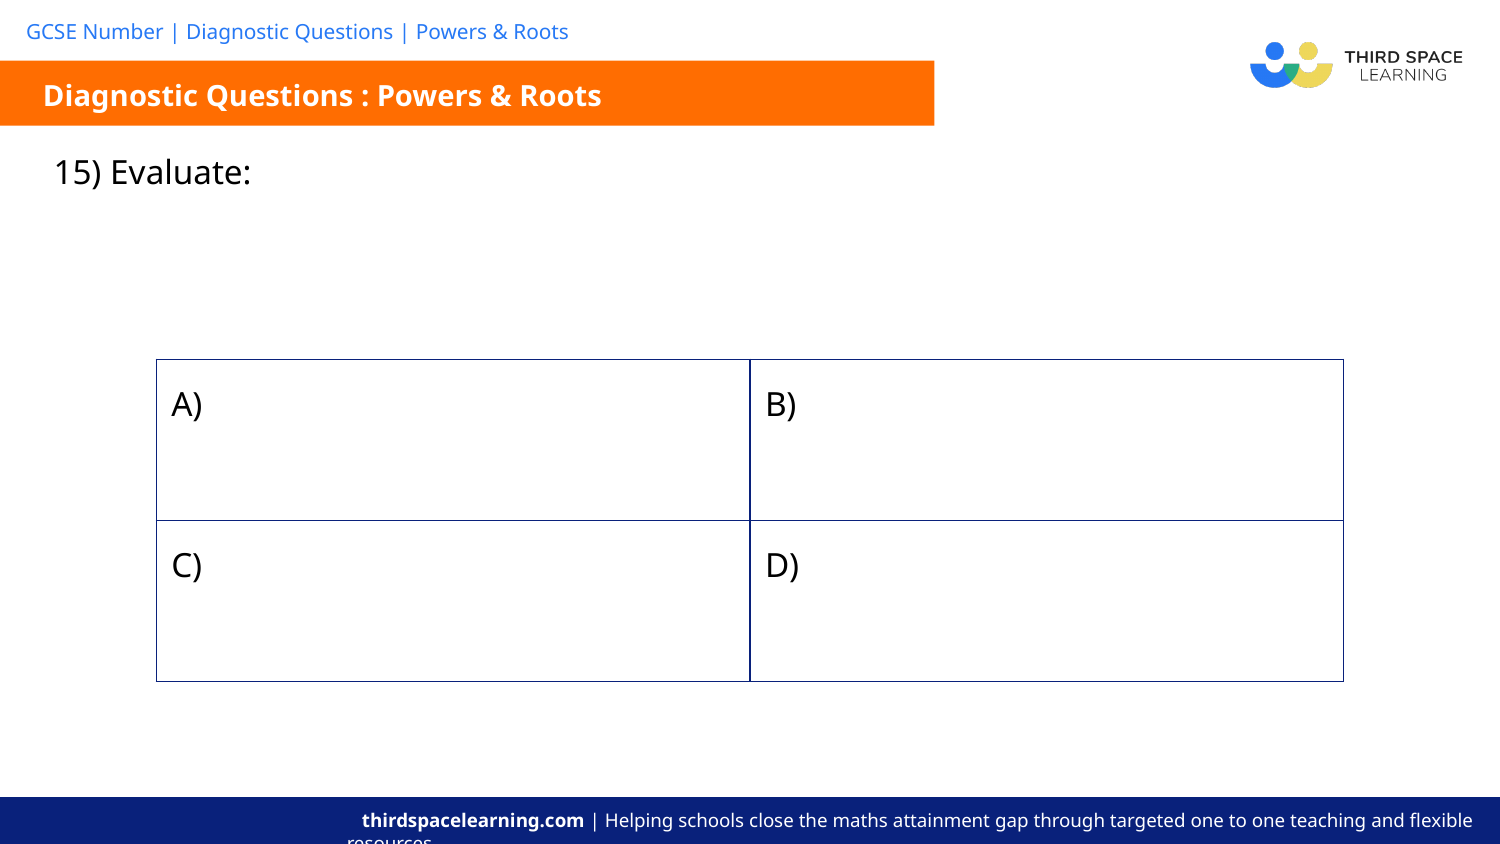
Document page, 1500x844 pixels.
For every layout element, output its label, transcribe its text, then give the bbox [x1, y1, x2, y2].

picture [1250, 33, 1465, 99]
text_box Diagnostic Questions : Powers & Roots [27, 61, 778, 127]
